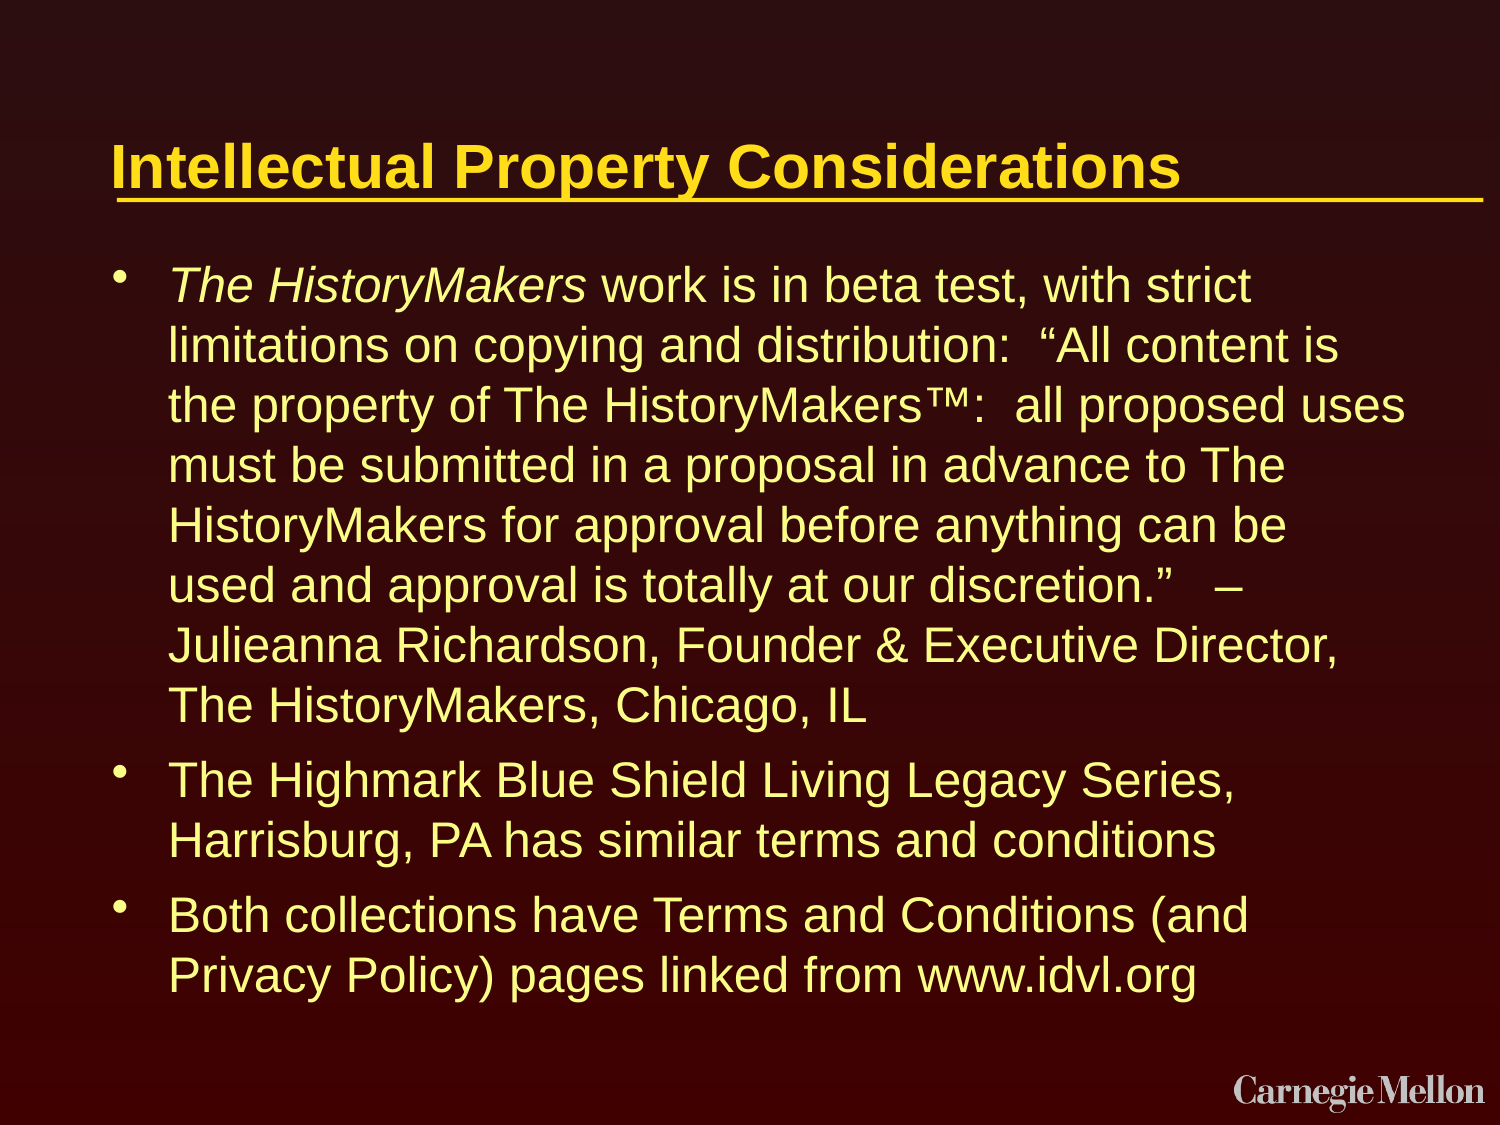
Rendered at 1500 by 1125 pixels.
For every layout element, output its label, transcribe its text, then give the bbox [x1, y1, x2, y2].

picture [1234, 1074, 1485, 1113]
list The HistoryMakers work is in beta test, with strict limitations on copying and distribution: “All content is the property of The HistoryMakers™: all proposed uses must be submitted in a proposal in advance to The HistoryMakers for approval before anything can be used and approval is totally at our discretion.” – Julieanna Richardson, Founder & Executive Director, The HistoryMakers, Chicago, IL The Highmark Blue Shield Living Legacy Series, Harrisburg, PA has similar terms and conditions Both collections have Terms and Conditions (and Privacy Policy) pages linked from www.idvl.org [96, 244, 1423, 1034]
title Intellectual Property Considerations [95, 68, 1372, 258]
